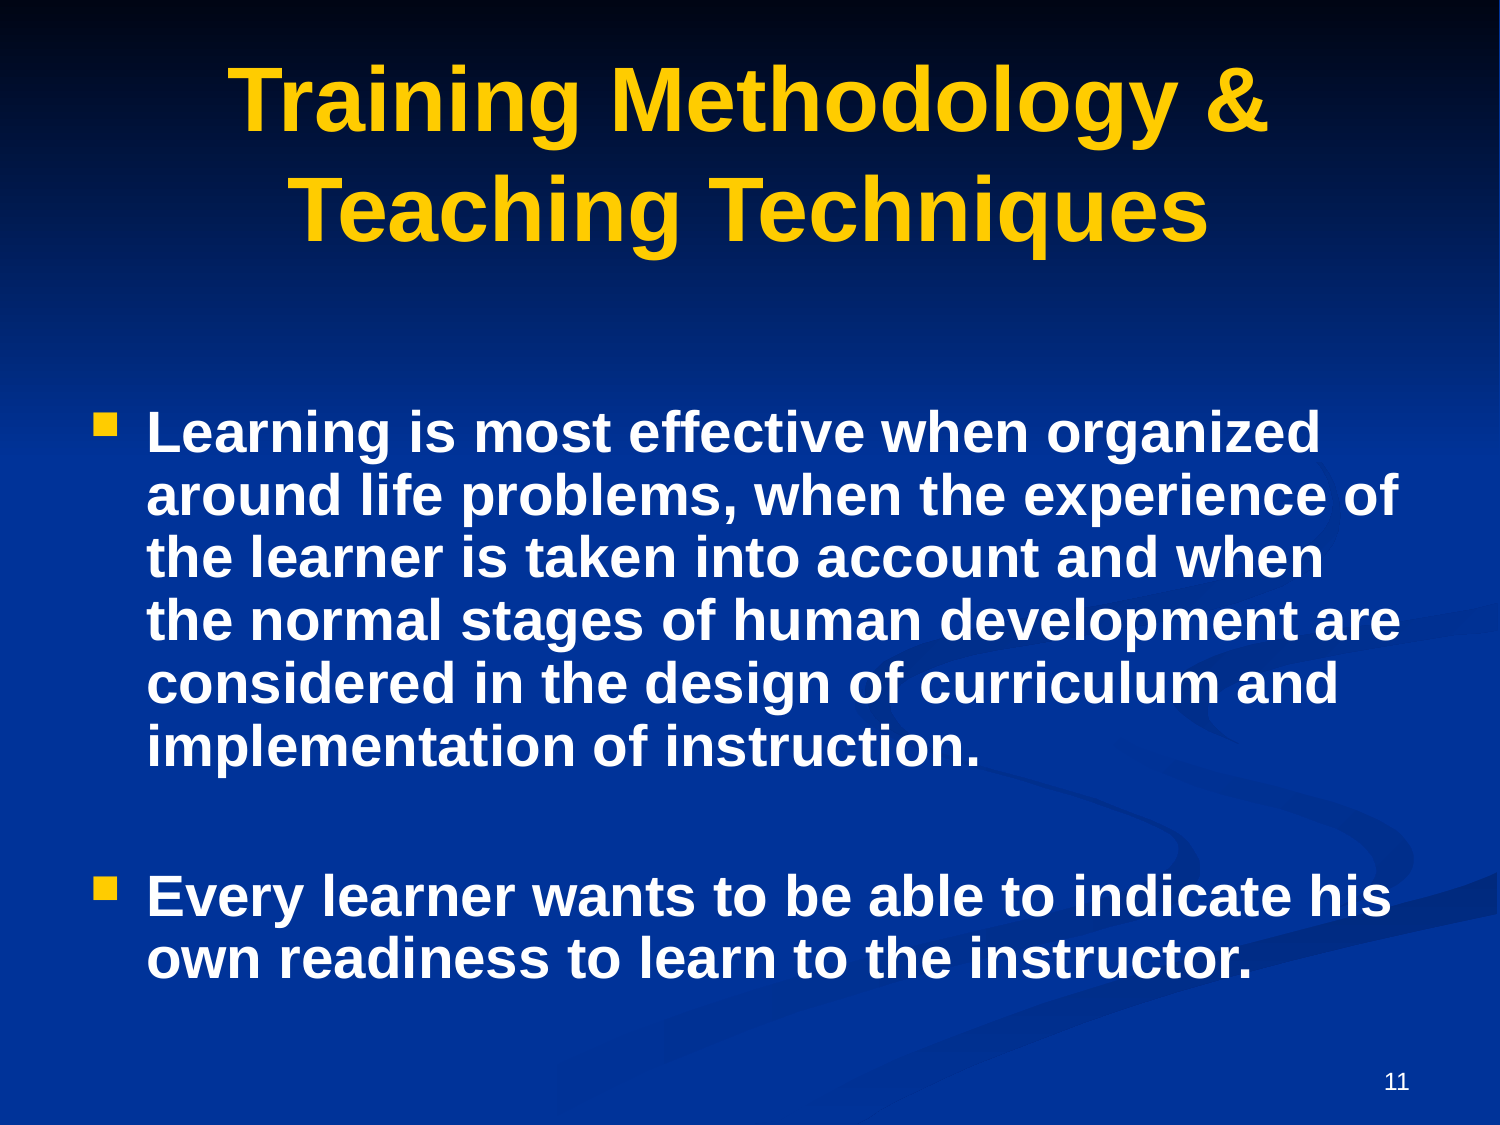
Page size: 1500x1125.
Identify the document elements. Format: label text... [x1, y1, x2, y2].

title Training Methodology & Teaching Techniques [74, 37, 1426, 263]
list Learning is most effective when organized around life problems, when the experience of the learner is taken into account and when the normal stages of human development are considered in the design of curriculum and implementation of instruction. Every learner wants to be able to indicate his own readiness to learn to the instructor. [74, 312, 1426, 1125]
